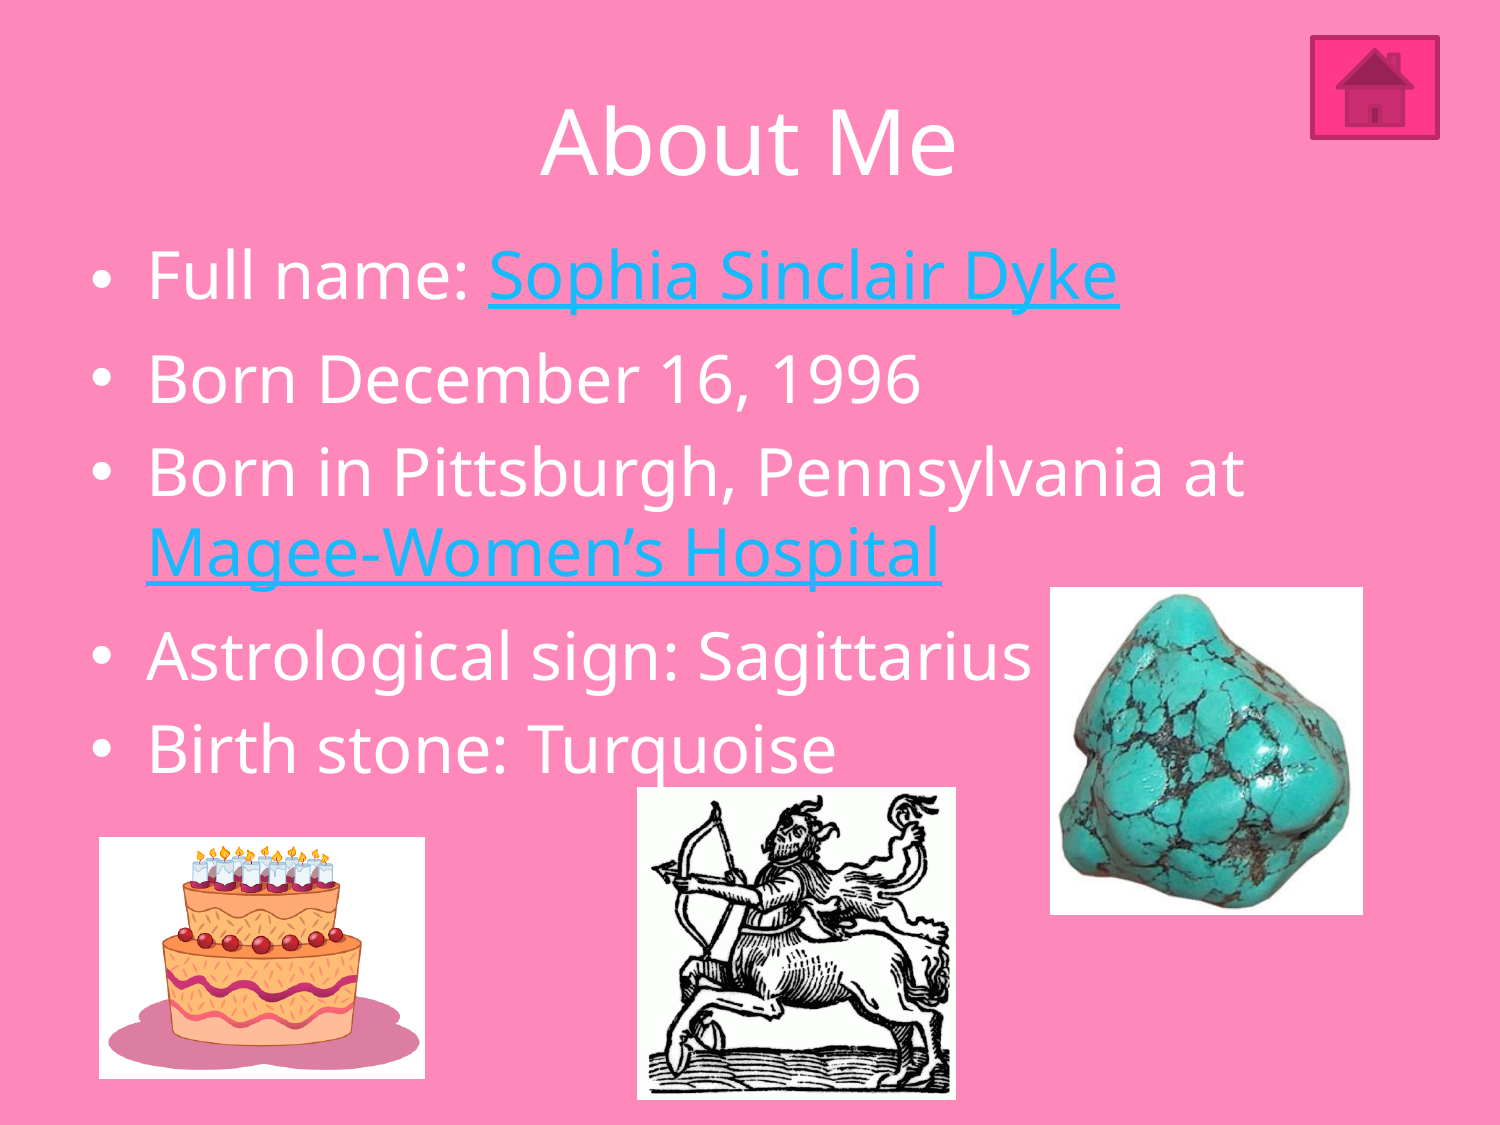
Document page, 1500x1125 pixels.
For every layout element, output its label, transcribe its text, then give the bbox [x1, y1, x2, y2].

picture [99, 837, 426, 1079]
picture [637, 787, 956, 1101]
list Full name: Sophia Sinclair Dyke Born December 16, 1996 Born in Pittsburgh, Pennsylvania at Magee-Women’s Hospital Astrological sign: Sagittarius Birth stone: Turquoise [75, 224, 1425, 1005]
title About Me [75, 45, 1425, 224]
text_box [1310, 35, 1440, 140]
picture [1049, 587, 1363, 916]
